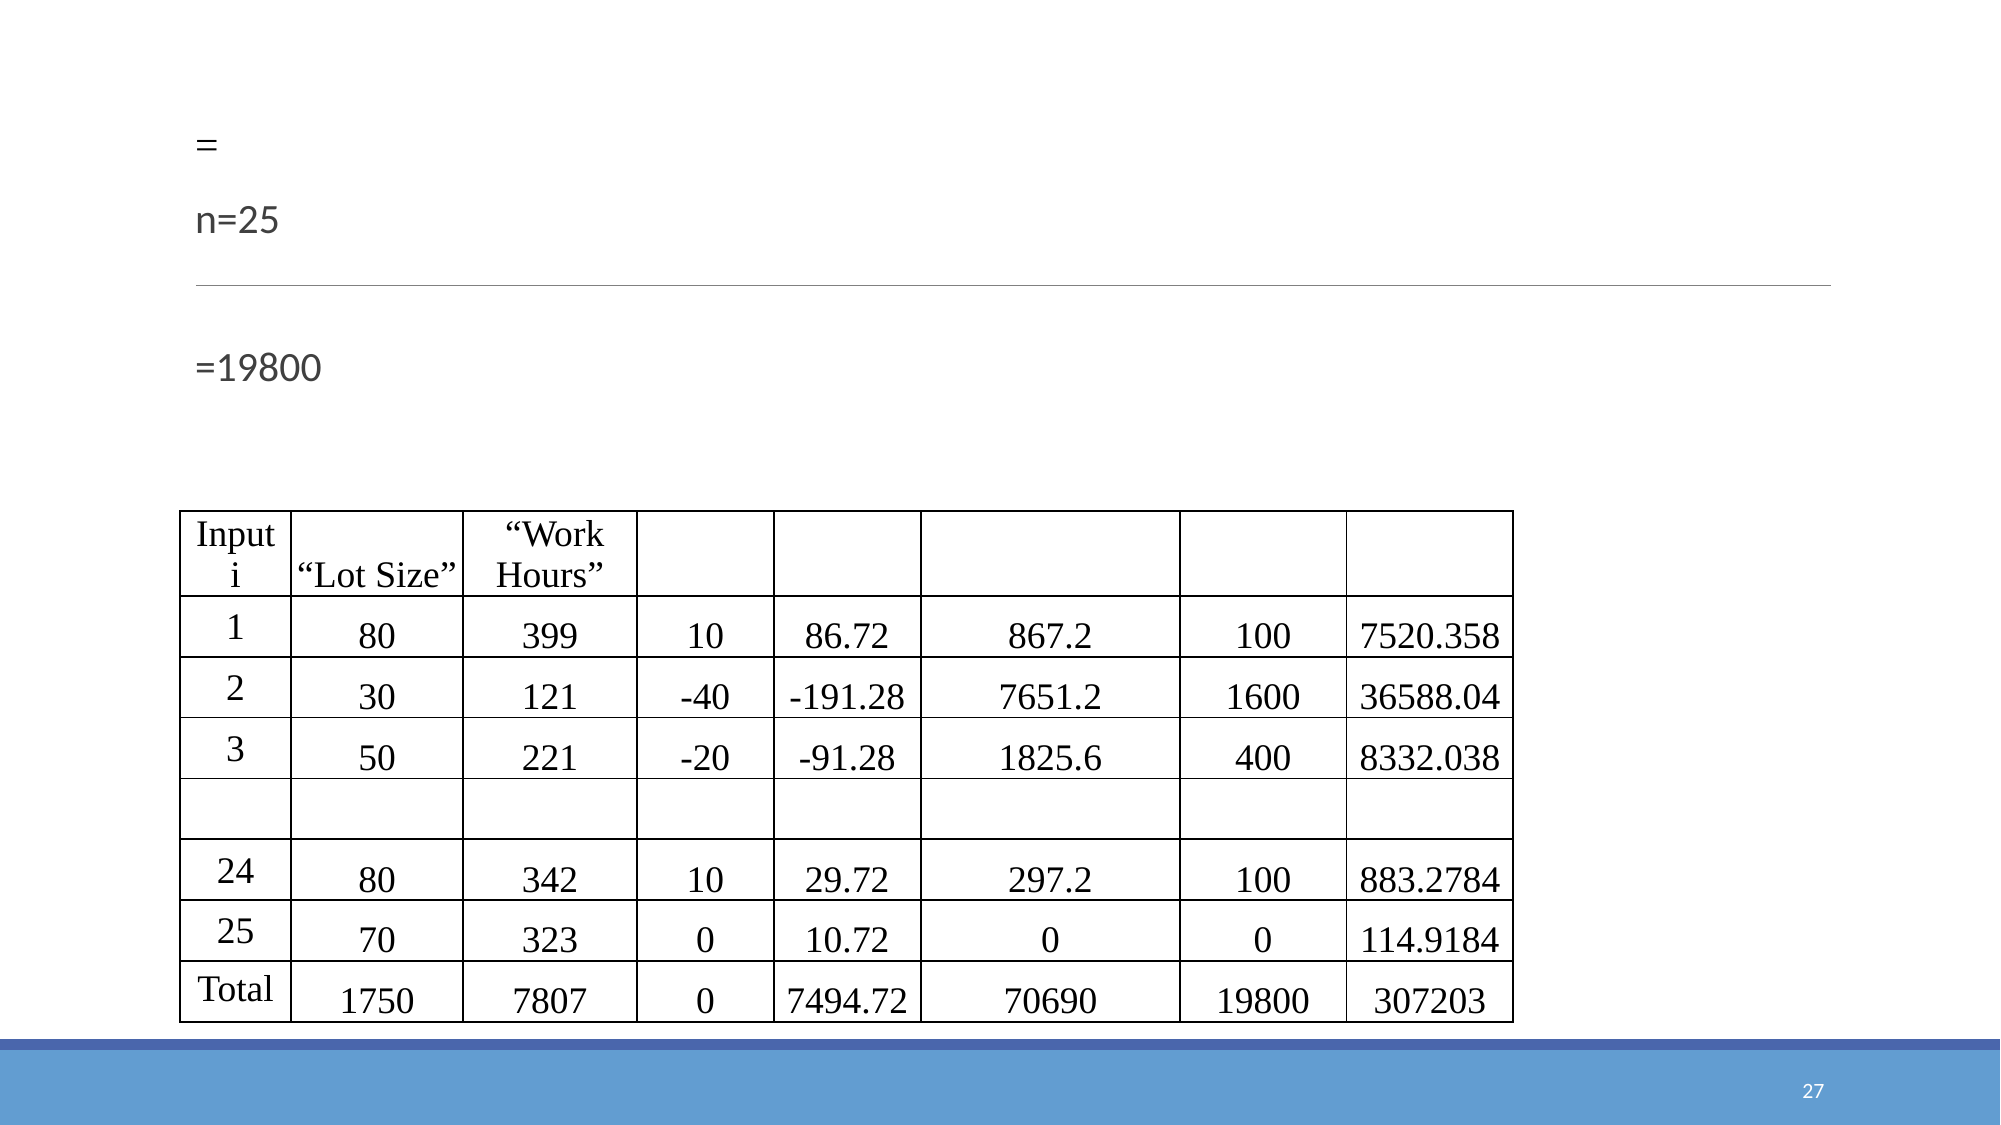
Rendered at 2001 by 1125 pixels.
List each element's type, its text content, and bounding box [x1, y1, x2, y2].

slide_number 27 [1624, 1059, 1840, 1120]
